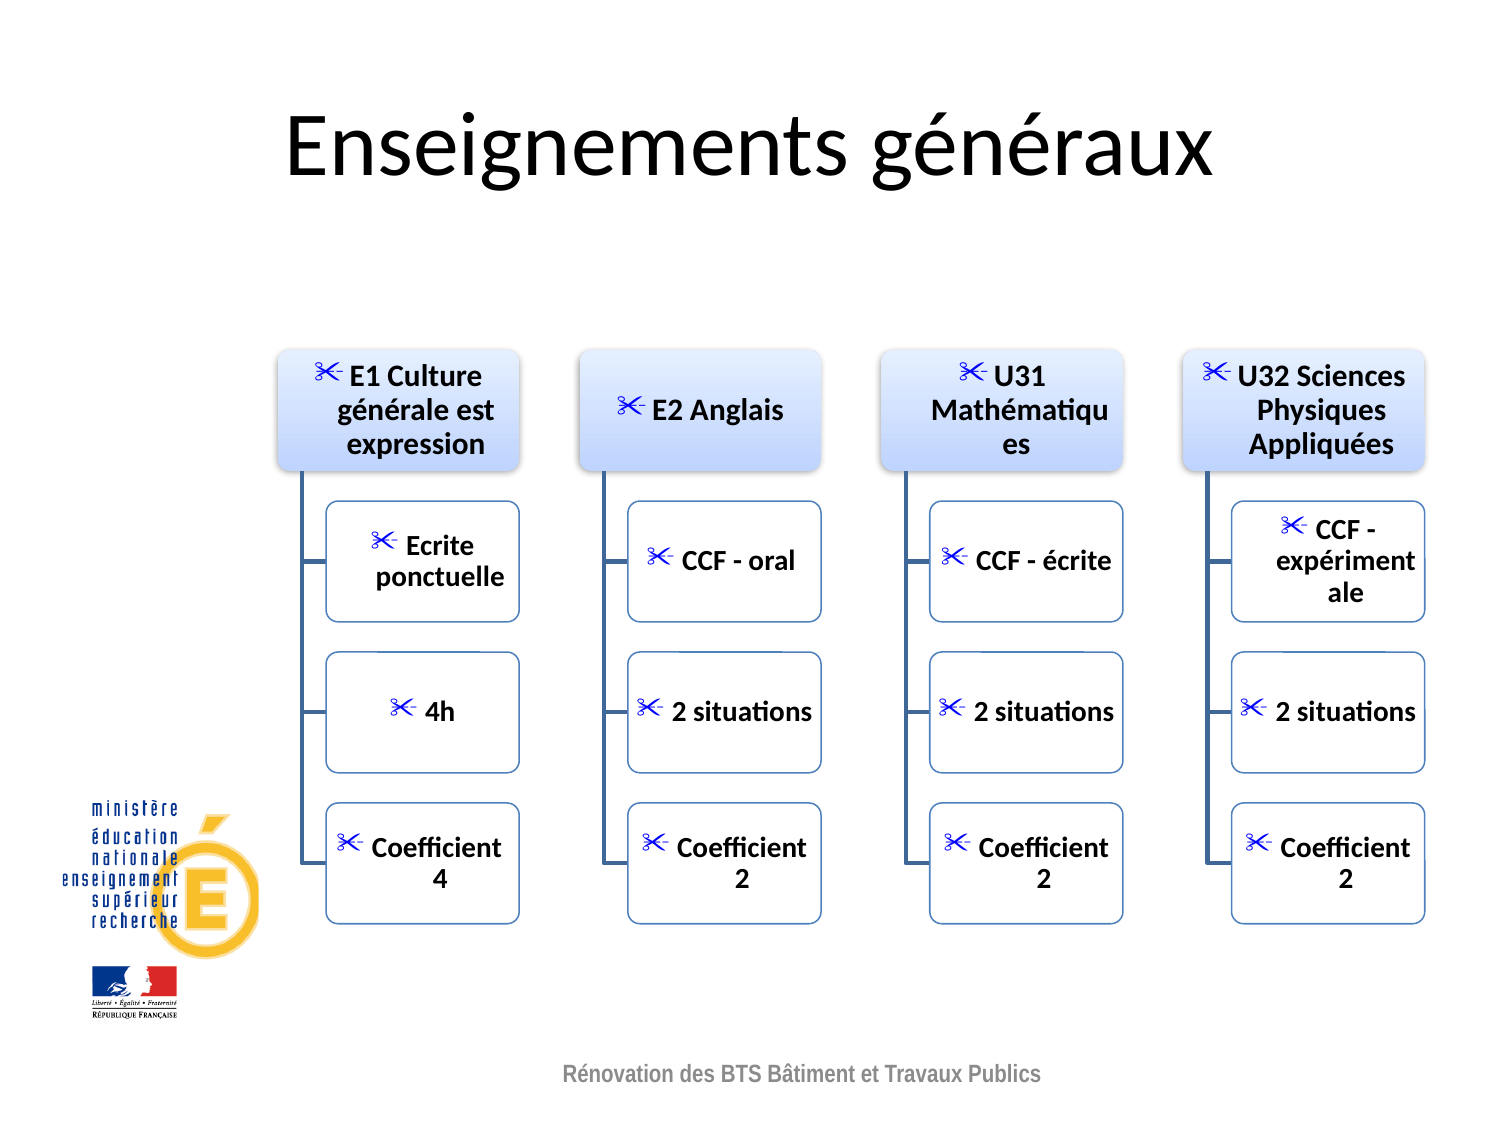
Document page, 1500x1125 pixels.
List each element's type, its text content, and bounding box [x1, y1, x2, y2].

title Enseignements généraux [74, 44, 1426, 233]
footer Rénovation des BTS Bâtiment et Travaux Publics [512, 1042, 1093, 1103]
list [277, 262, 1426, 1012]
